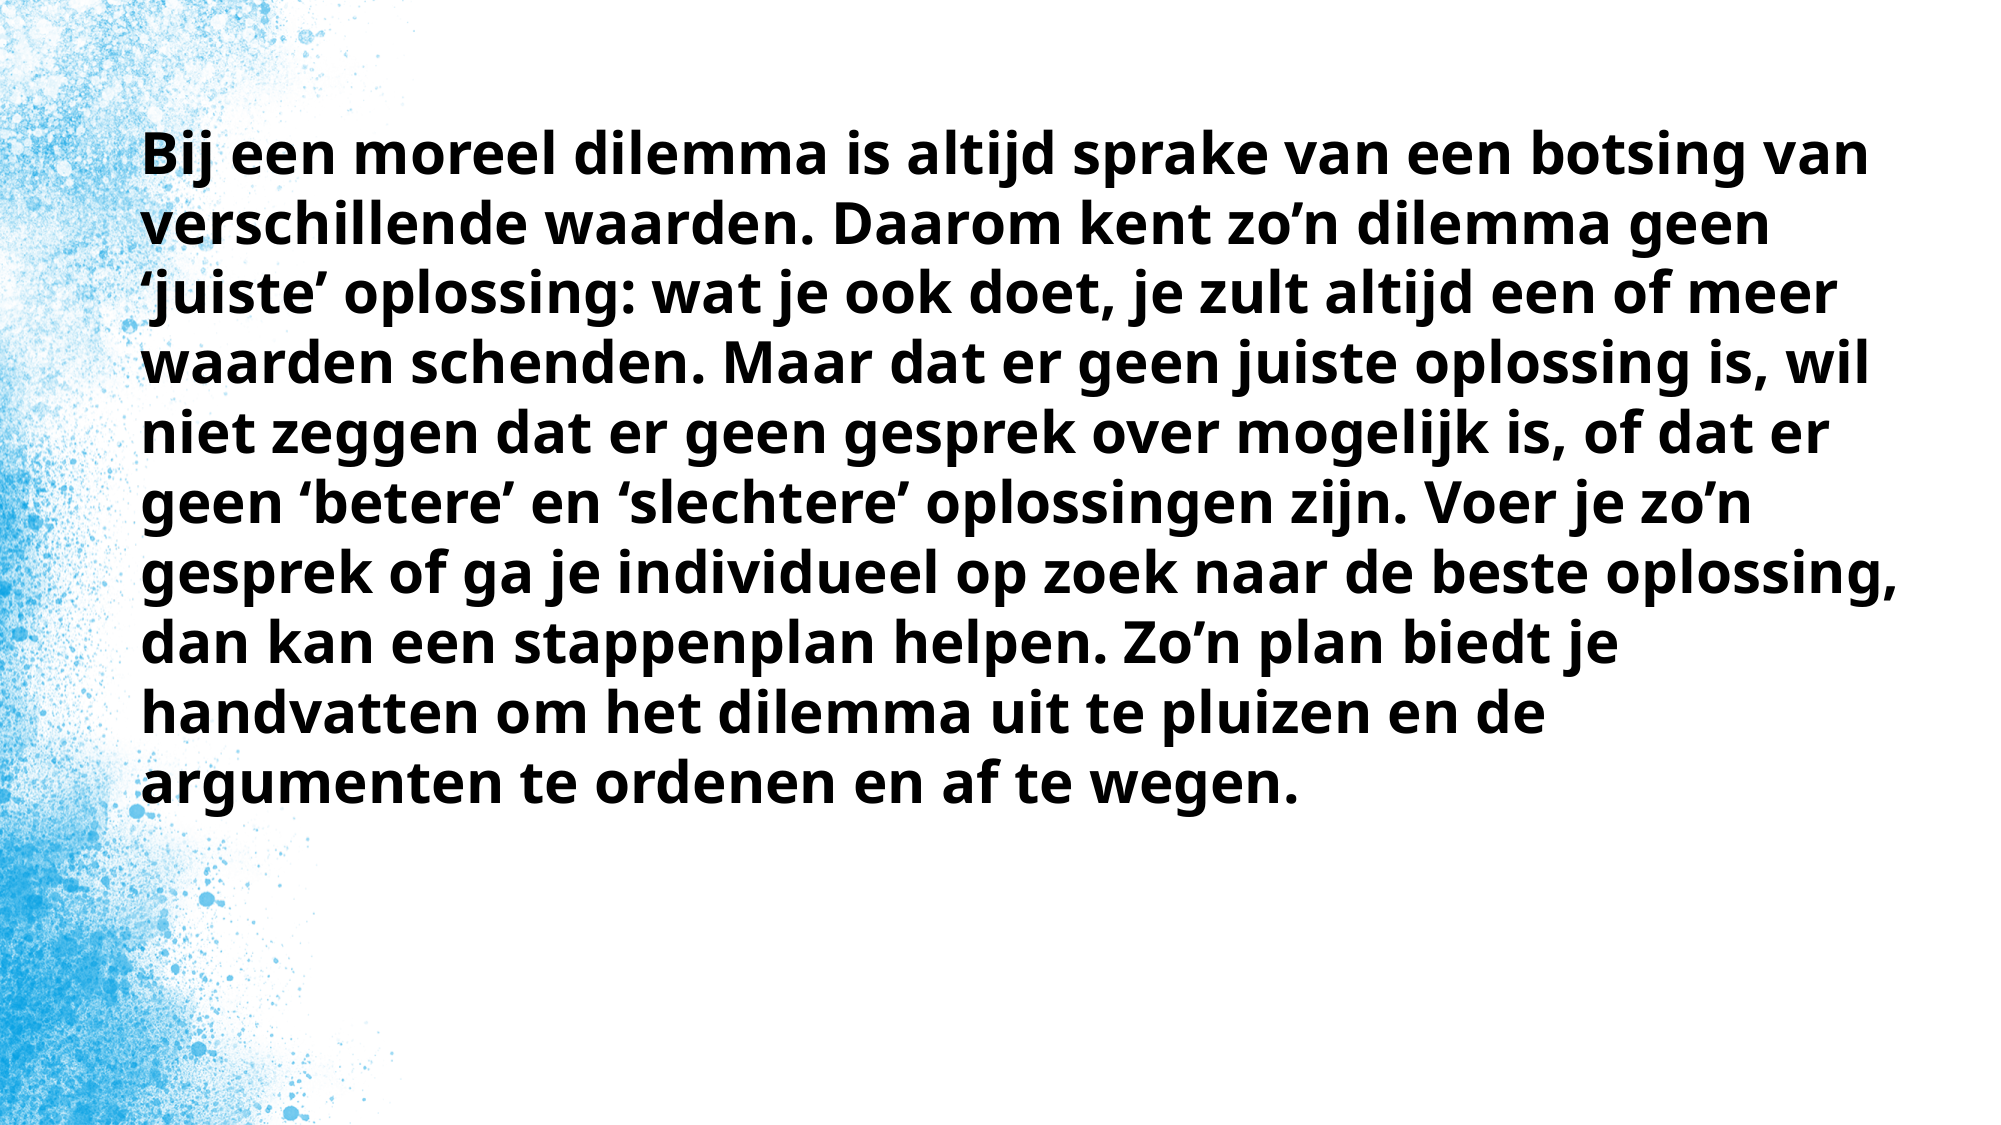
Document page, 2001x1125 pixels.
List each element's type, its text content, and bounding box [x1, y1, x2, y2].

title Bij een moreel dilemma is altijd sprake van een botsing van verschillende waarden. Daarom kent zo’n dilemma geen ‘juiste’ oplossing: wat je ook doet, je zult altijd een of meer waarden schenden. Maar dat er geen juiste oplossing is, wil niet zeggen dat er geen gesprek over mogelijk is, of dat er geen ‘betere’ en ‘slechtere’ oplossingen zijn. Voer je zo’n gesprek of ga je individueel op zoek naar de beste oplossing, dan kan een stappenplan helpen. Zo’n plan biedt je handvatten om het dilemma uit te pluizen en de argumenten te ordenen en af te wegen. [140, 648, 1908, 816]
picture [0, 0, 415, 1125]
